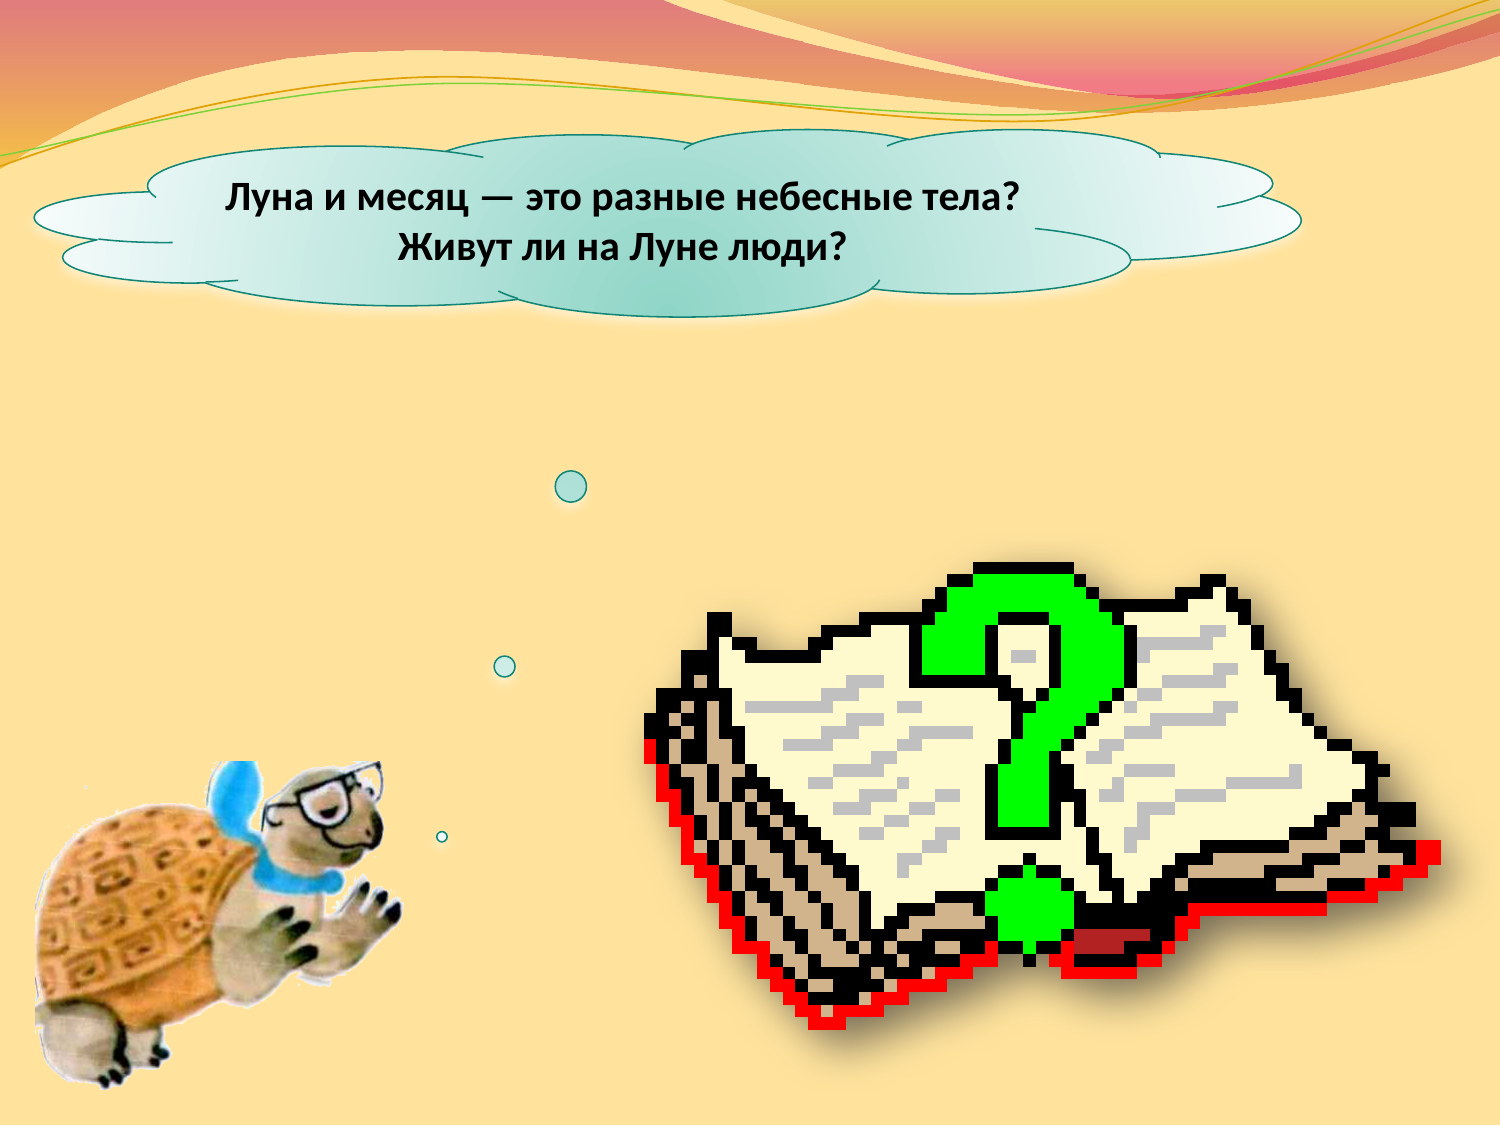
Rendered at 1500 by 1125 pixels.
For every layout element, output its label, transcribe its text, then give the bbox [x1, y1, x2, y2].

text_box Луна и месяц — это разные небесные тела? Живут ли на Луне люди? [33, 128, 1303, 318]
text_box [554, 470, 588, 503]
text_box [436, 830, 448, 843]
picture [34, 761, 411, 1098]
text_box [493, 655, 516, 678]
picture [644, 562, 1454, 1044]
